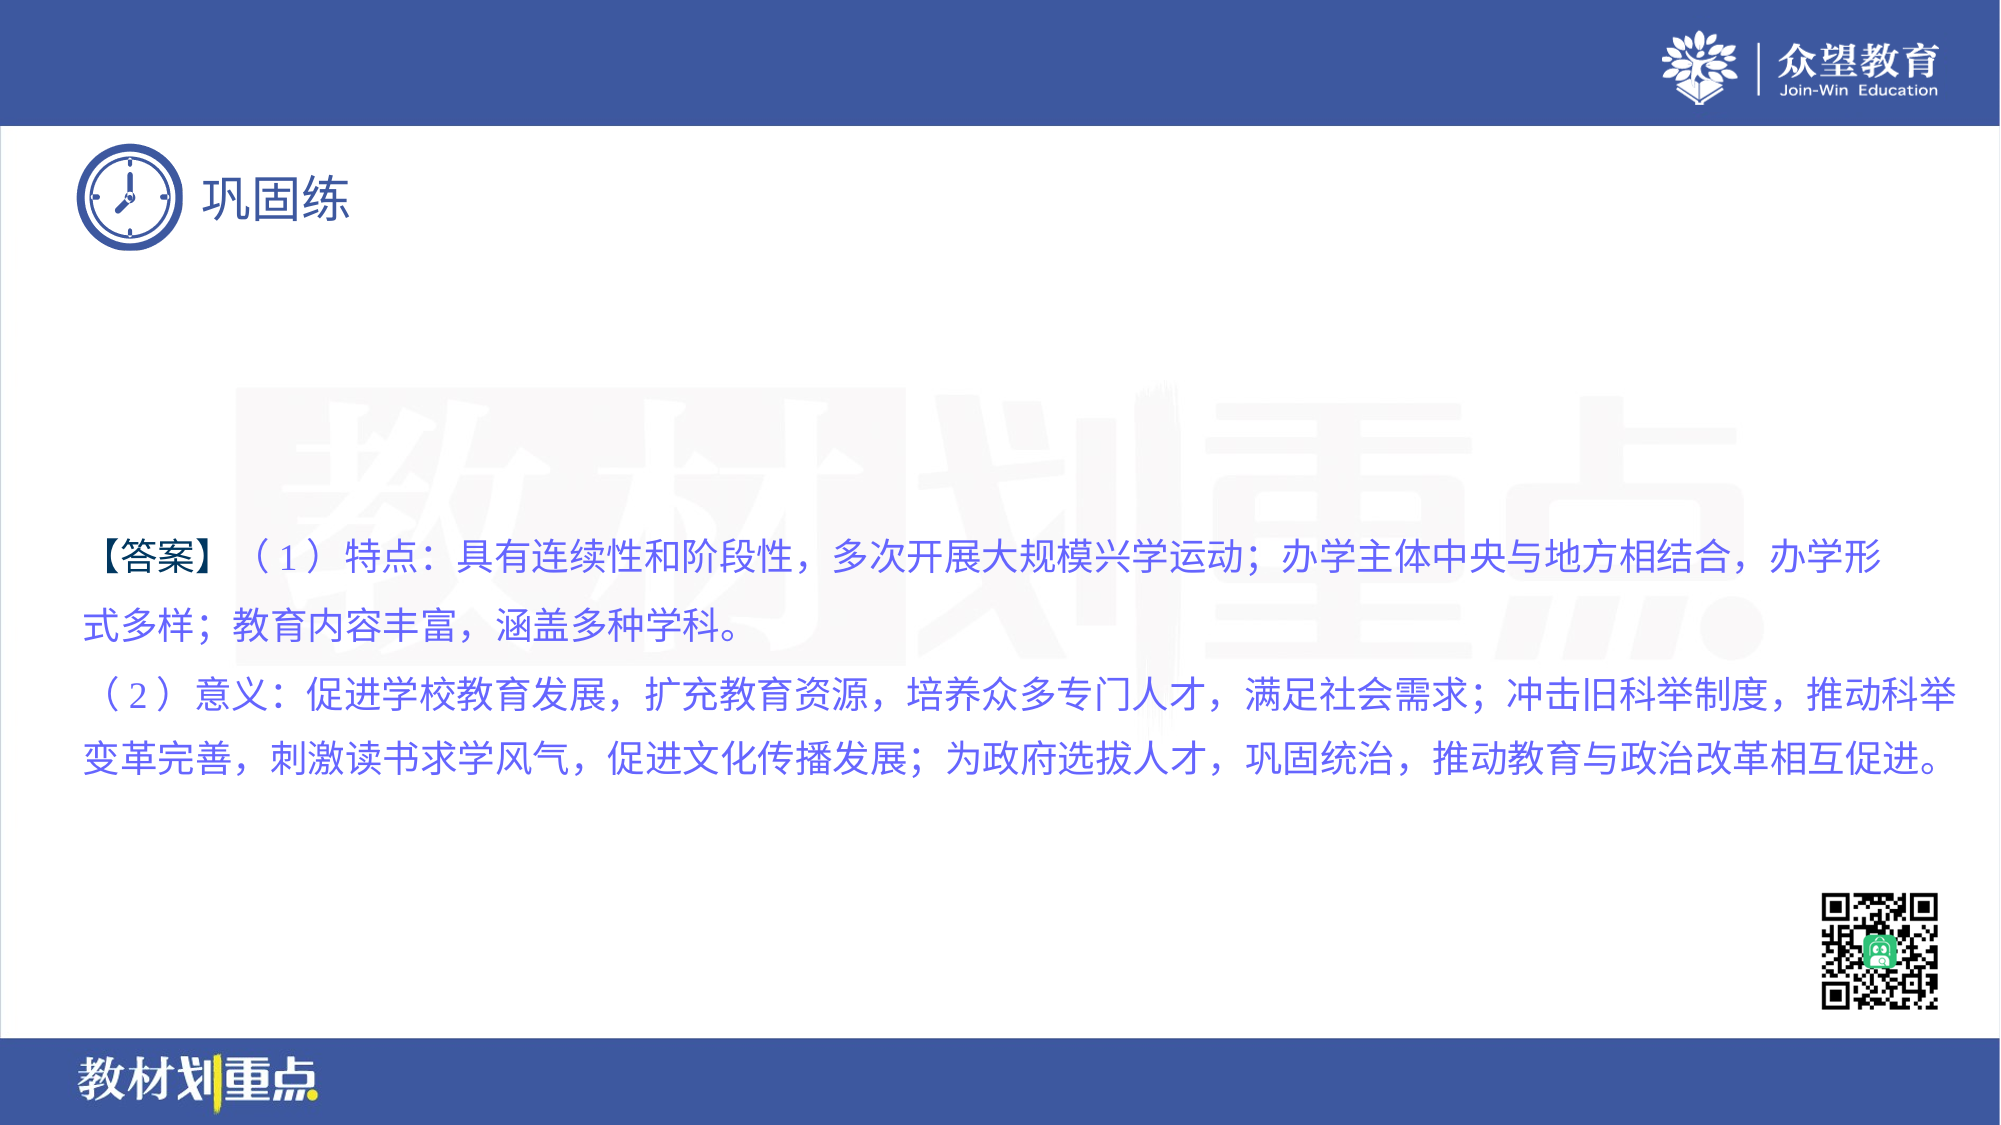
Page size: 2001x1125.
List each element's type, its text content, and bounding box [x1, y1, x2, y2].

picture [0, 0, 2000, 1125]
text_box 【答案】（1）特点：具有连续性和阶段性，多次开展大规模兴学运动；办学主体中央与地方相结合，办学形 式多样；教育内容丰富，涵盖多种学科。 （2）意义：促进学校教育发展，扩充教育资源，培养众多专门人才，满足社会需求；冲击旧科举制度，推动科举 变革完善，刺激读书求学风气，促进文化传播发展；为政府选拔人才，巩固统治，推动教育与政治改革相互促进。 [82, 509, 1817, 774]
